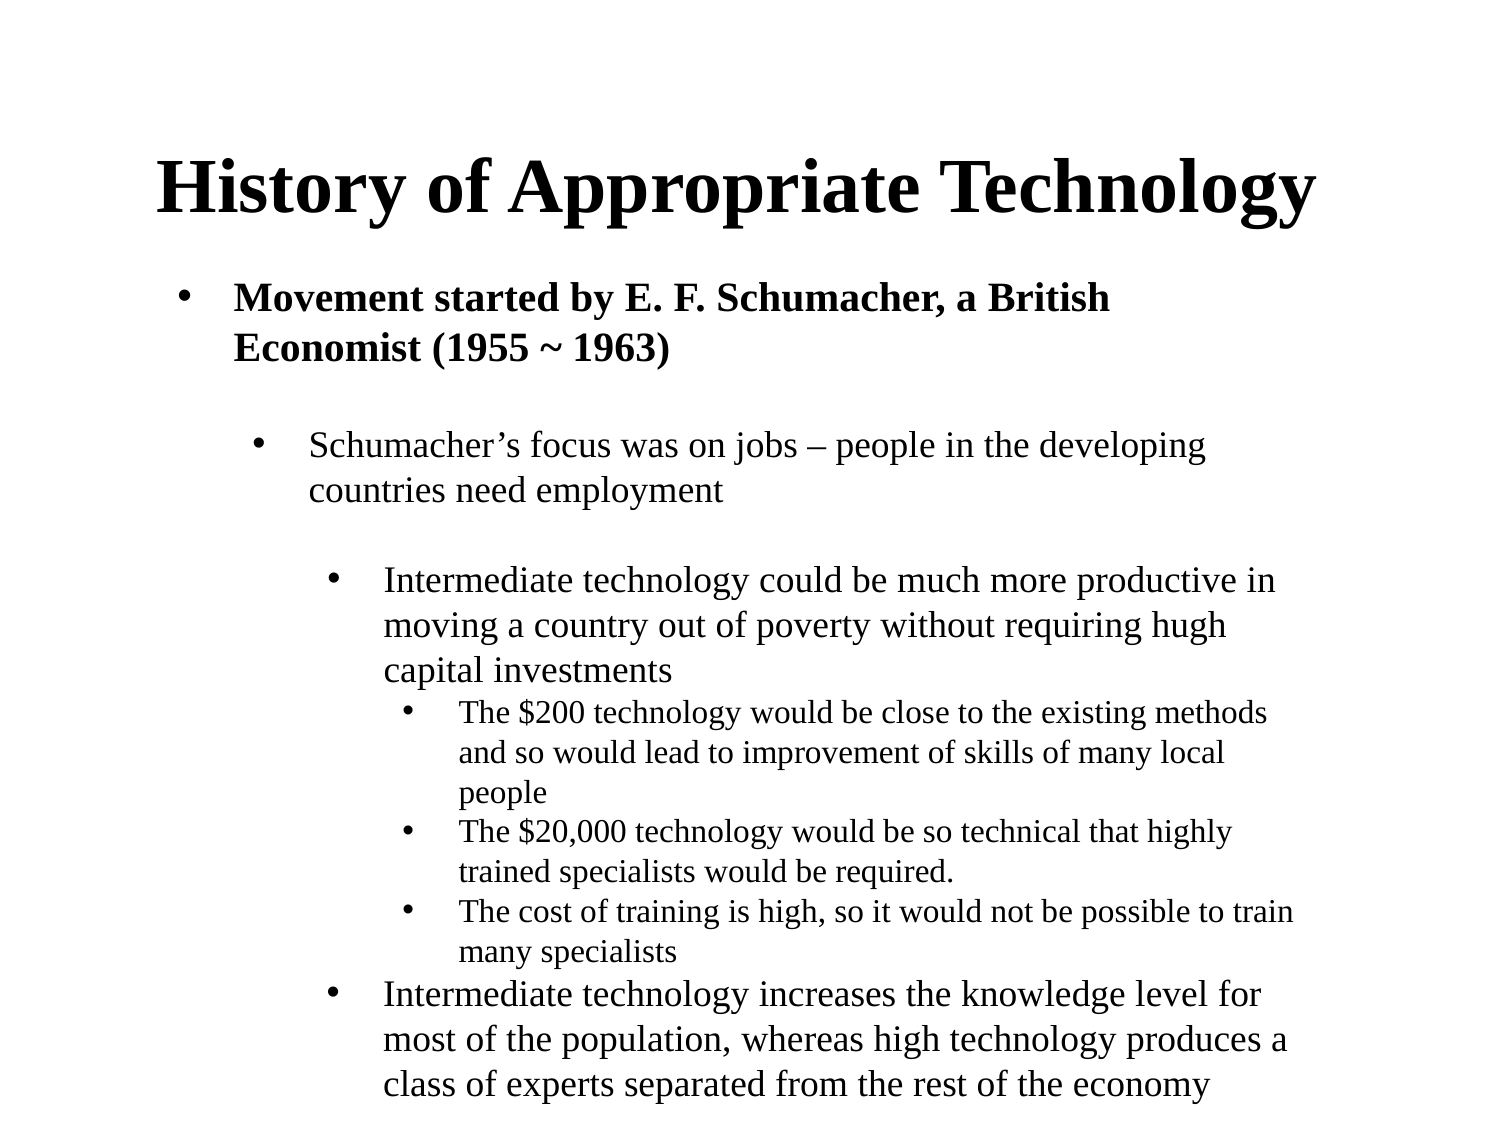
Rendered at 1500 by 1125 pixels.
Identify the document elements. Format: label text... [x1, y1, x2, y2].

title History of Appropriate Technology [34, 99, 1441, 263]
text_box Movement started by E. F. Schumacher, a British Economist (1955 ~ 1963) Schumacher’s focus was on jobs – people in the developing countries need employment Intermediate technology could be much more productive in moving a country out of poverty without requiring hugh capital investments The $200 technology would be close to the existing methods and so would lead to improvement of skills of many local people The $20,000 technology would be so technical that highly trained specialists would be required. The cost of training is high, so it would not be possible to train many specialists Intermediate technology increases the knowledge level for most of the population, whereas high technology produces a class of experts separated from the rest of the economy [162, 262, 1313, 1112]
